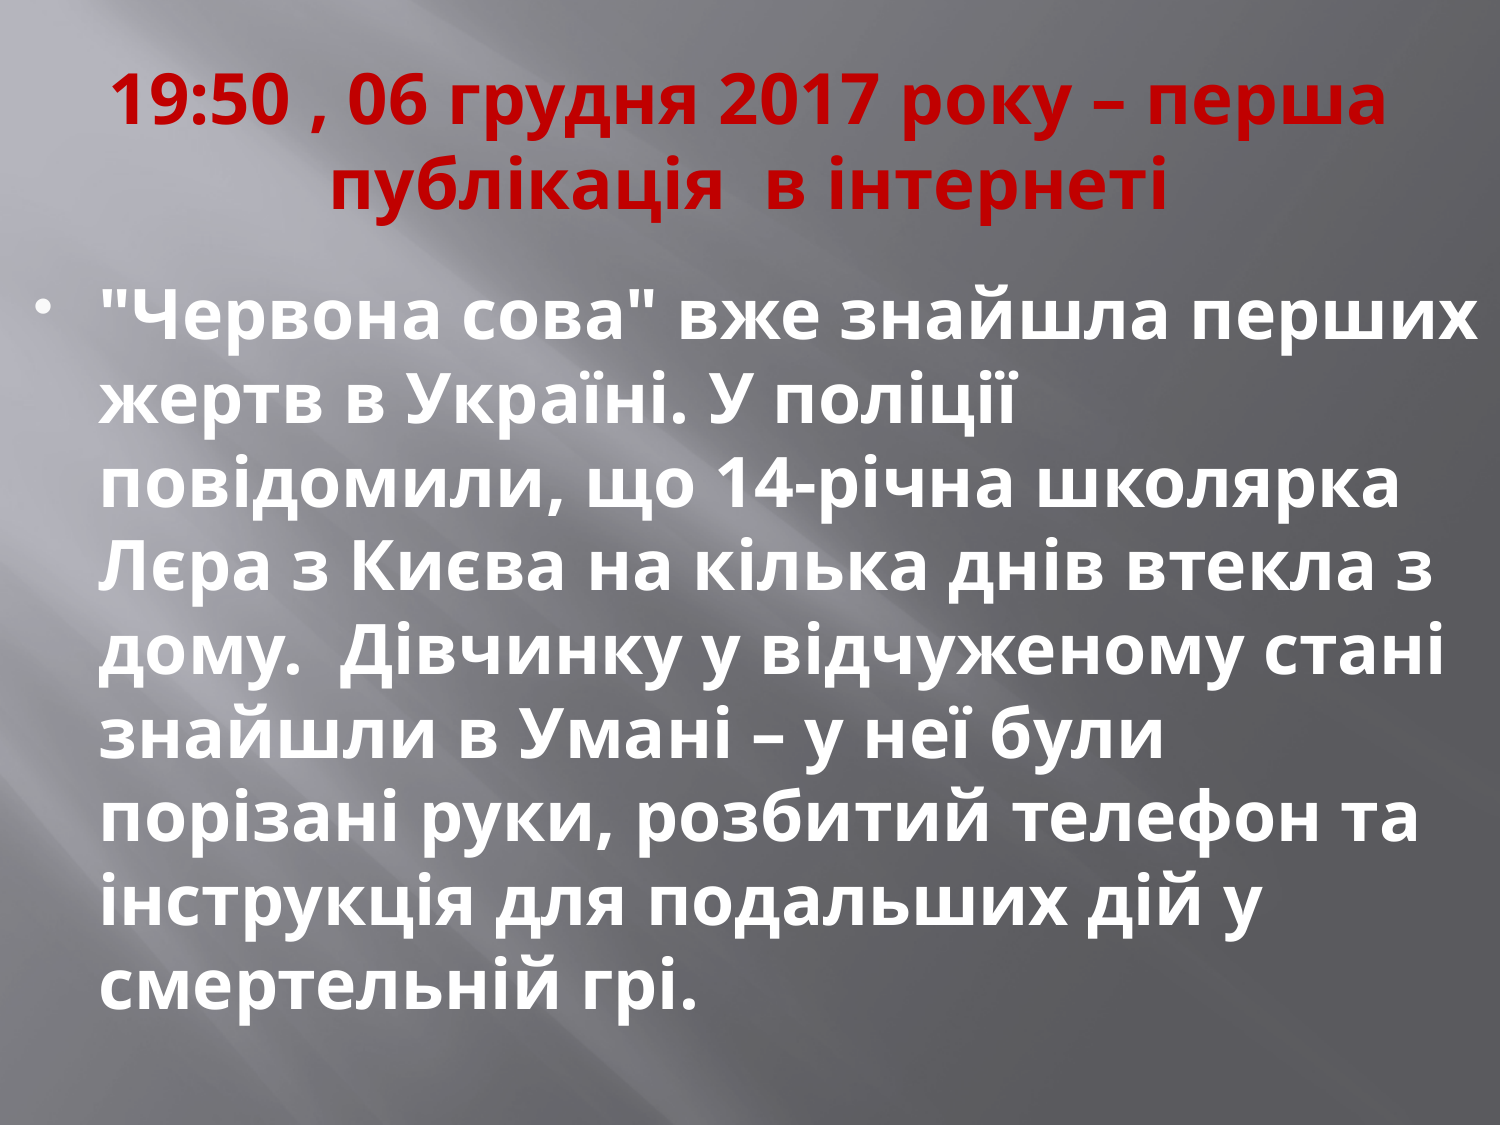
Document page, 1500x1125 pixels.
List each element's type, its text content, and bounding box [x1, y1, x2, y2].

list "Червона сова" вже знайшла перших жертв в Україні. У поліції повідомили, що 14-річна школярка Лєра з Києва на кілька днів втекла з дому. Дівчинку у відчуженому стані знайшли в Умані – у неї були порізані руки, розбитий телефон та інструкція для подальших дій у смертельній грі. [0, 262, 1500, 1035]
title 19:50 , 06 грудня 2017 року – перша публікація в інтернеті [75, 45, 1425, 233]
